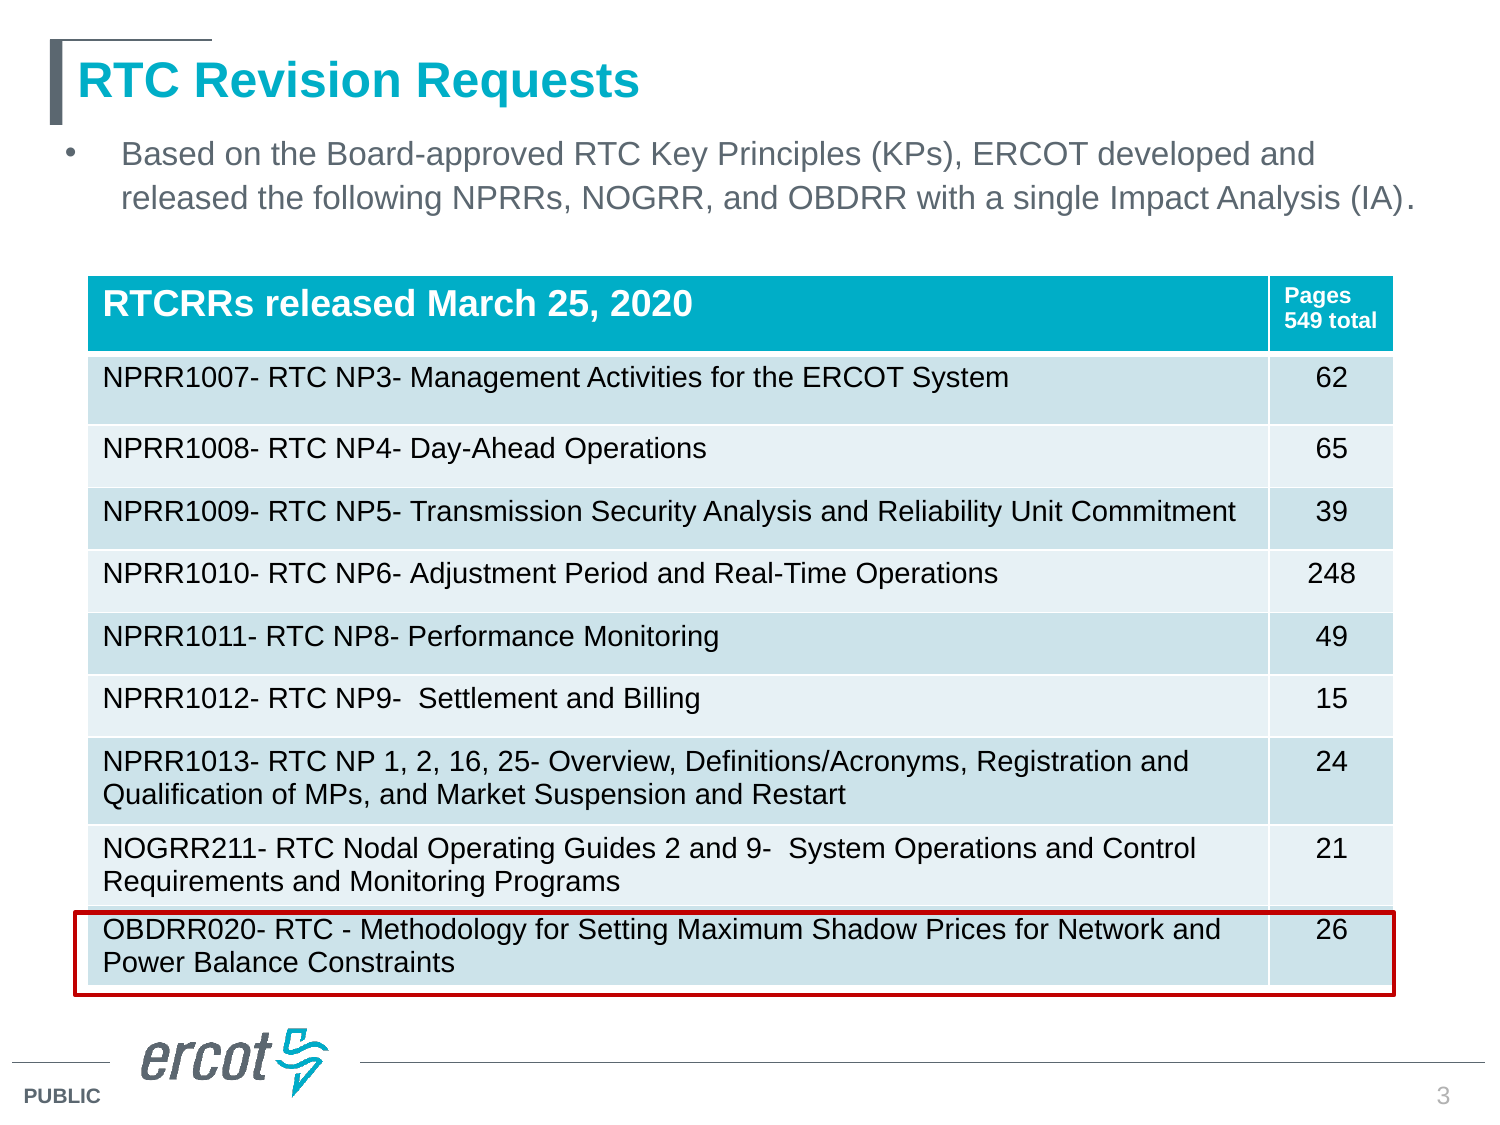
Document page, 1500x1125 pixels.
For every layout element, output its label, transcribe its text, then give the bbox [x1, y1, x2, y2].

table_cell NPRR1010- RTC NP6- Adjustment Period and Real-Time Operations [88, 551, 1268, 612]
table_cell 26 [1270, 906, 1393, 910]
table_cell NPRR1012- RTC NP9- Settlement and Billing [88, 676, 1268, 736]
table_cell 21 [1270, 826, 1393, 905]
table_cell OBDRR020- RTC - Methodology for Setting Maximum Shadow Prices for Network and Power Balance Constraints [88, 906, 1268, 910]
table_cell NPRR1007- RTC NP3- Management Activities for the ERCOT System [88, 357, 1268, 424]
table_cell 62 [1270, 357, 1393, 424]
table_cell 49 [1270, 613, 1393, 674]
table_cell 248 [1270, 551, 1393, 612]
table_cell NPRR1009- RTC NP5- Transmission Security Analysis and Reliability Unit Commitment [88, 488, 1268, 549]
list Based on the Board-approved RTC Key Principles (KPs), ERCOT developed and released the following NPRRs, NOGRR, and OBDRR with a single Impact Analysis (IA). [50, 125, 1450, 1063]
table_cell 15 [1270, 676, 1393, 736]
table_cell NPRR1008- RTC NP4- Day-Ahead Operations [88, 426, 1268, 487]
slide_number 3 [1400, 1076, 1488, 1113]
table_cell NOGRR211- RTC Nodal Operating Guides 2 and 9- System Operations and Control Requirements and Monitoring Programs [88, 826, 1268, 905]
table_header RTCRRs released March 25, 2020 [88, 276, 1268, 351]
picture [137, 1063, 332, 1100]
table_cell NPRR1013- RTC NP 1, 2, 16, 25- Overview, Definitions/Acronyms, Registration and Qualification of MPs, and Market Suspension and Restart [88, 738, 1268, 824]
table_cell 65 [1270, 426, 1393, 487]
title RTC Revision Requests [62, 39, 1450, 125]
table_cell NPRR1011- RTC NP8- Performance Monitoring [88, 613, 1268, 674]
text_box [73, 910, 1396, 997]
table_cell 24 [1270, 738, 1393, 824]
table_cell 39 [1270, 488, 1393, 549]
table_header Pages 549 total [1270, 276, 1393, 351]
